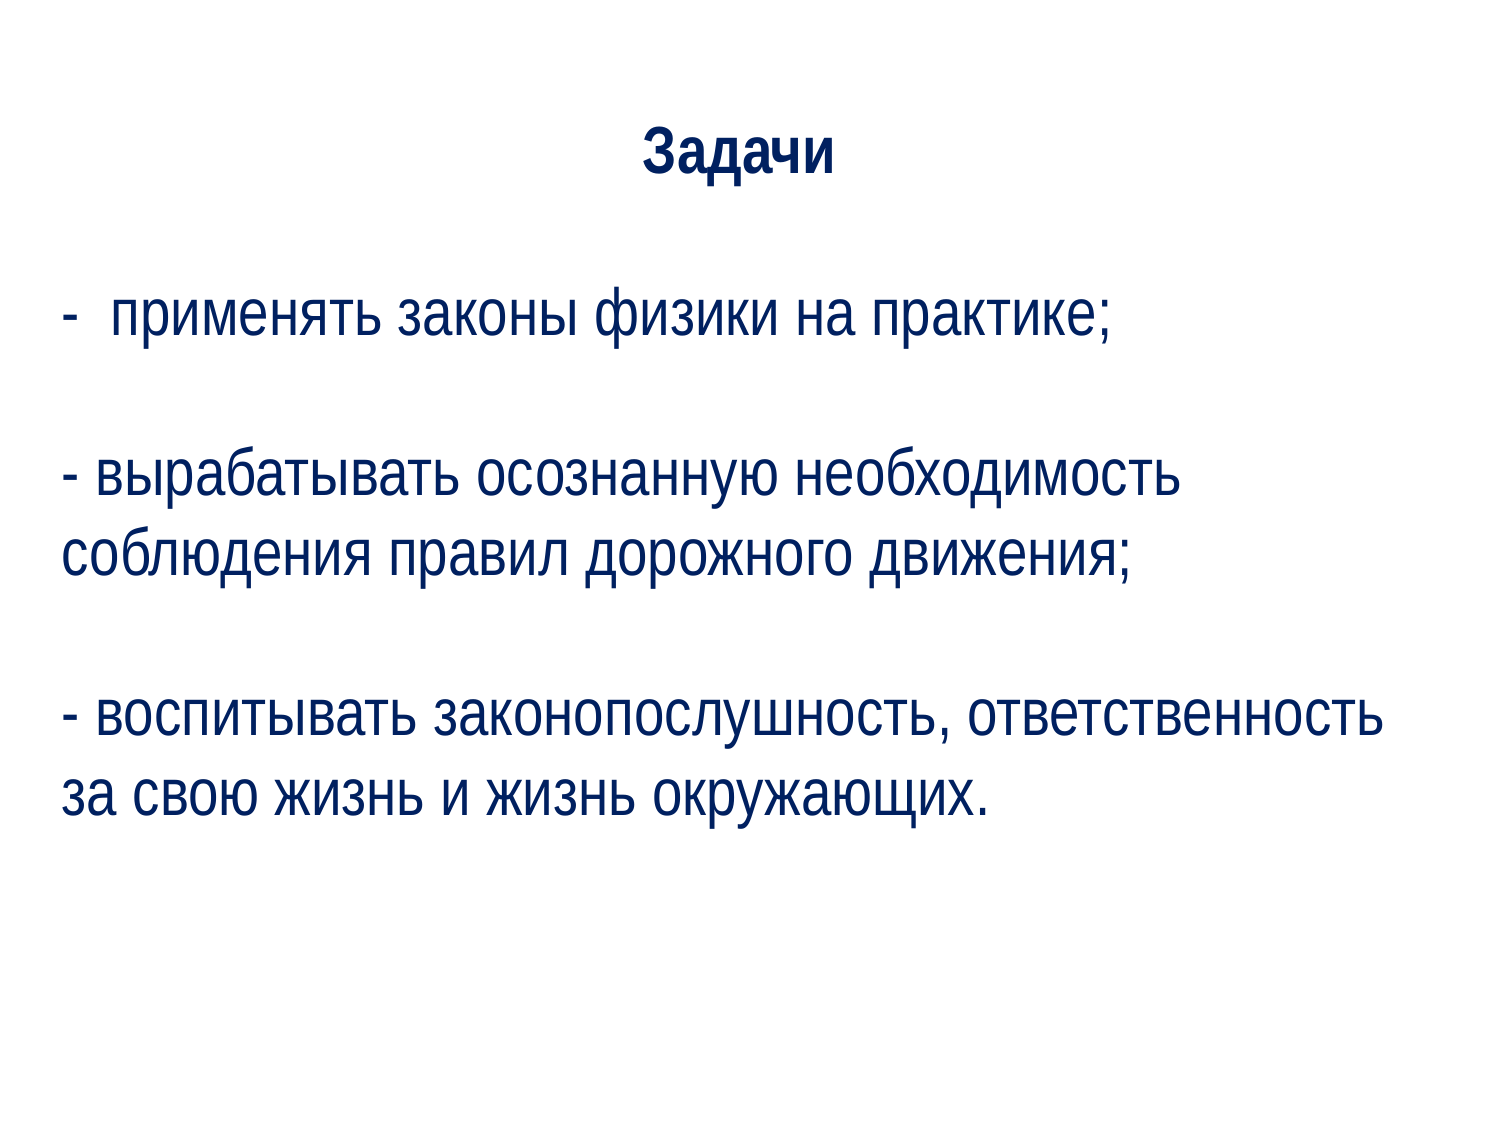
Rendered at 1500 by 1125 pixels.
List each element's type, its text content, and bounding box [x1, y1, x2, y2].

title Задачи - применять законы физики на практике; - вырабатывать осознанную необходимость соблюдения правил дорожного движения; - воспитывать законопослушность, ответственность за свою жизнь и жизнь окружающих. [46, 46, 1454, 961]
